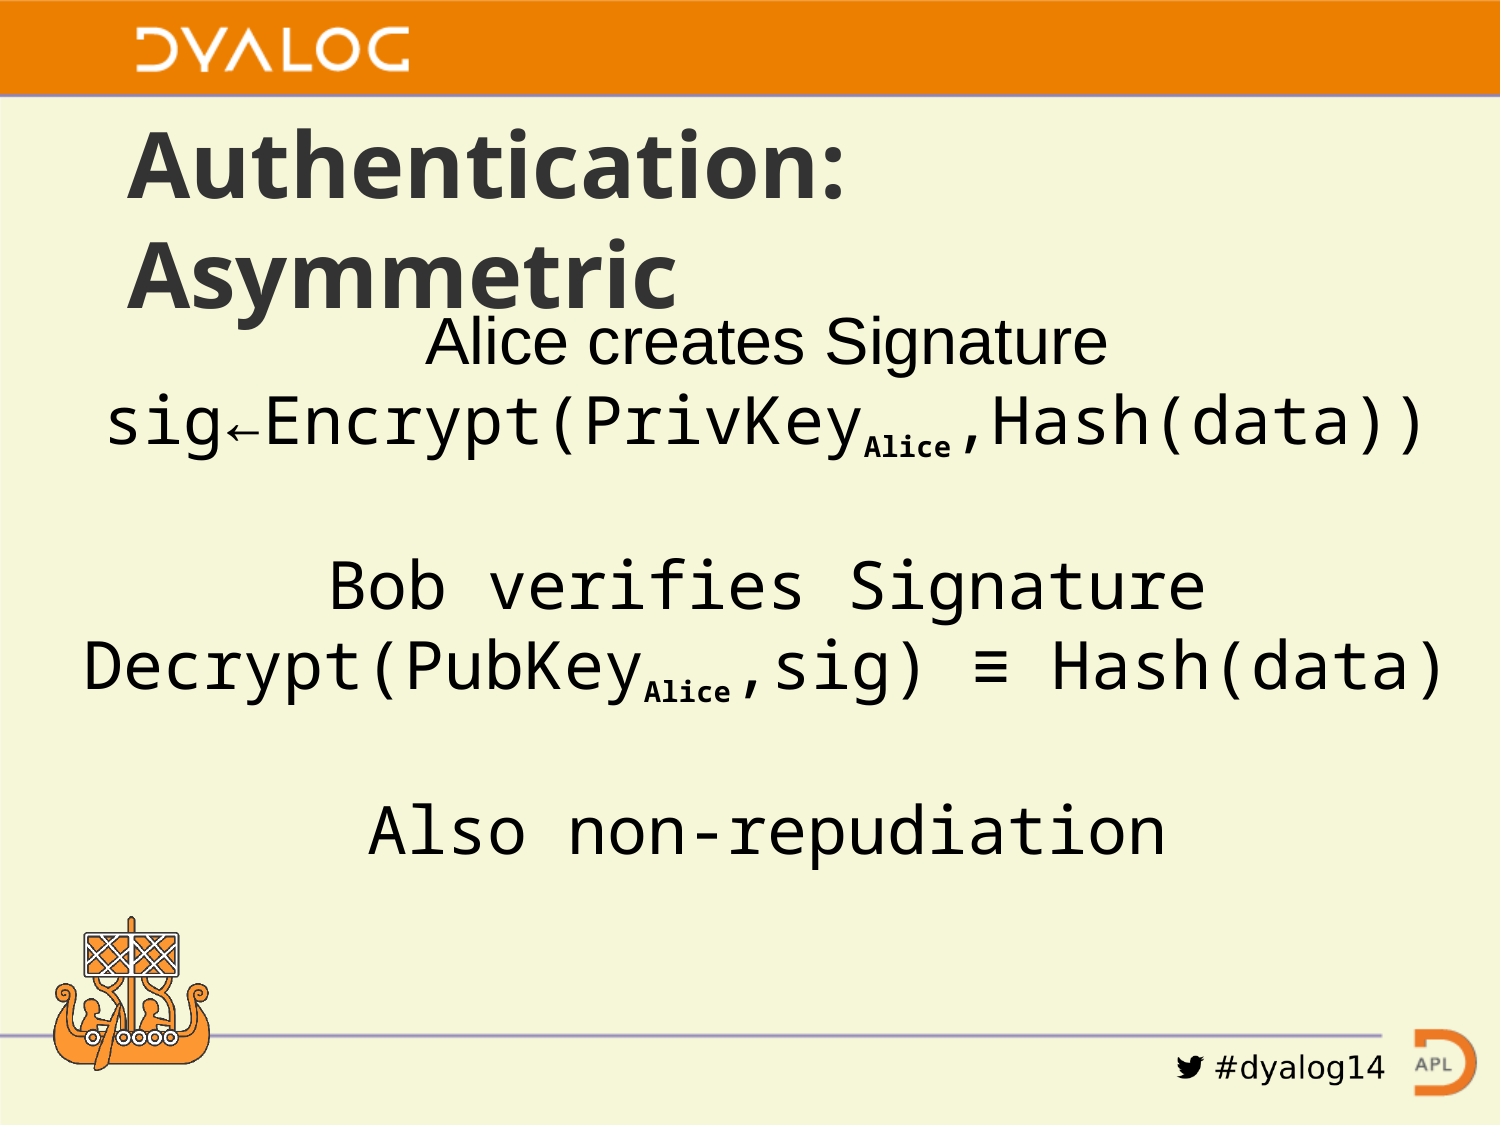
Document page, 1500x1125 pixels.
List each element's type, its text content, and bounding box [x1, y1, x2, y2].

subtitle Alice creates Signature sig←Encrypt(PrivKeyAlice,Hash(data)) Bob verifies Signature Decrypt(PubKeyAlice,sig) ≡ Hash(data) Also non-repudiation [53, 290, 1483, 976]
picture [0, 0, 1500, 1125]
title Authentication: Asymmetric [112, 99, 1388, 288]
